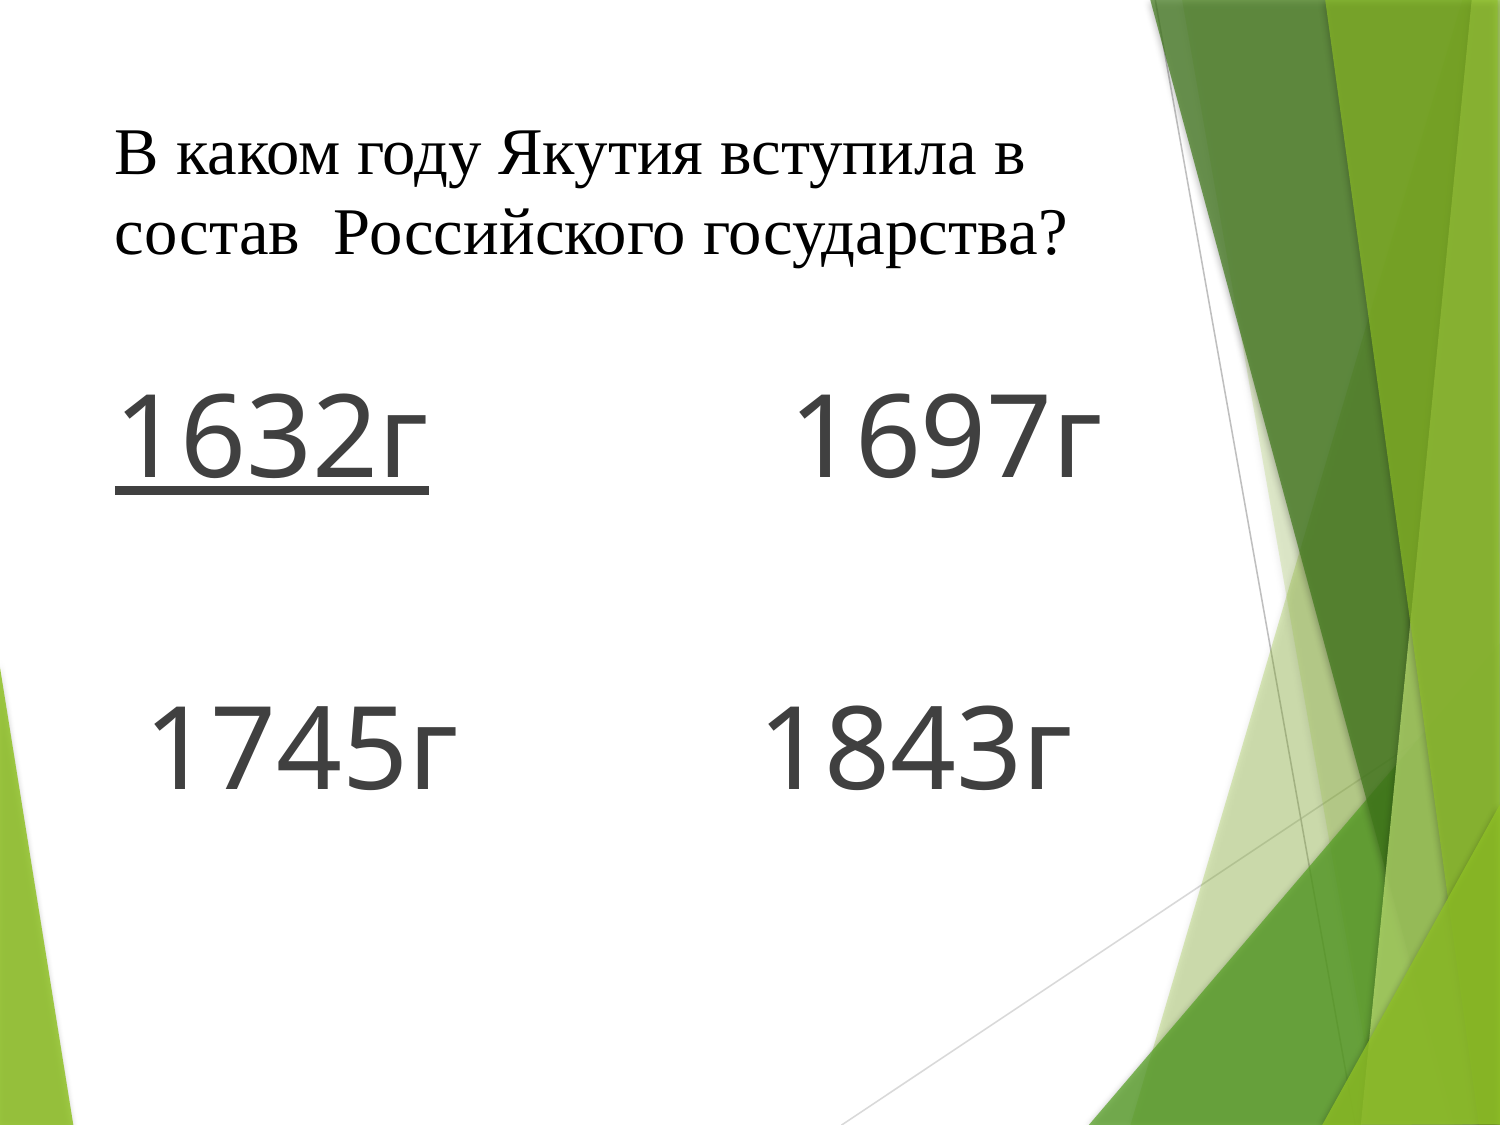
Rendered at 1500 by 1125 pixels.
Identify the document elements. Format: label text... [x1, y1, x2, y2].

title В каком году Якутия вступила в состав Российского государства? [99, 99, 1142, 317]
list 1632г 1697г 1745г 1843г [99, 354, 1142, 992]
